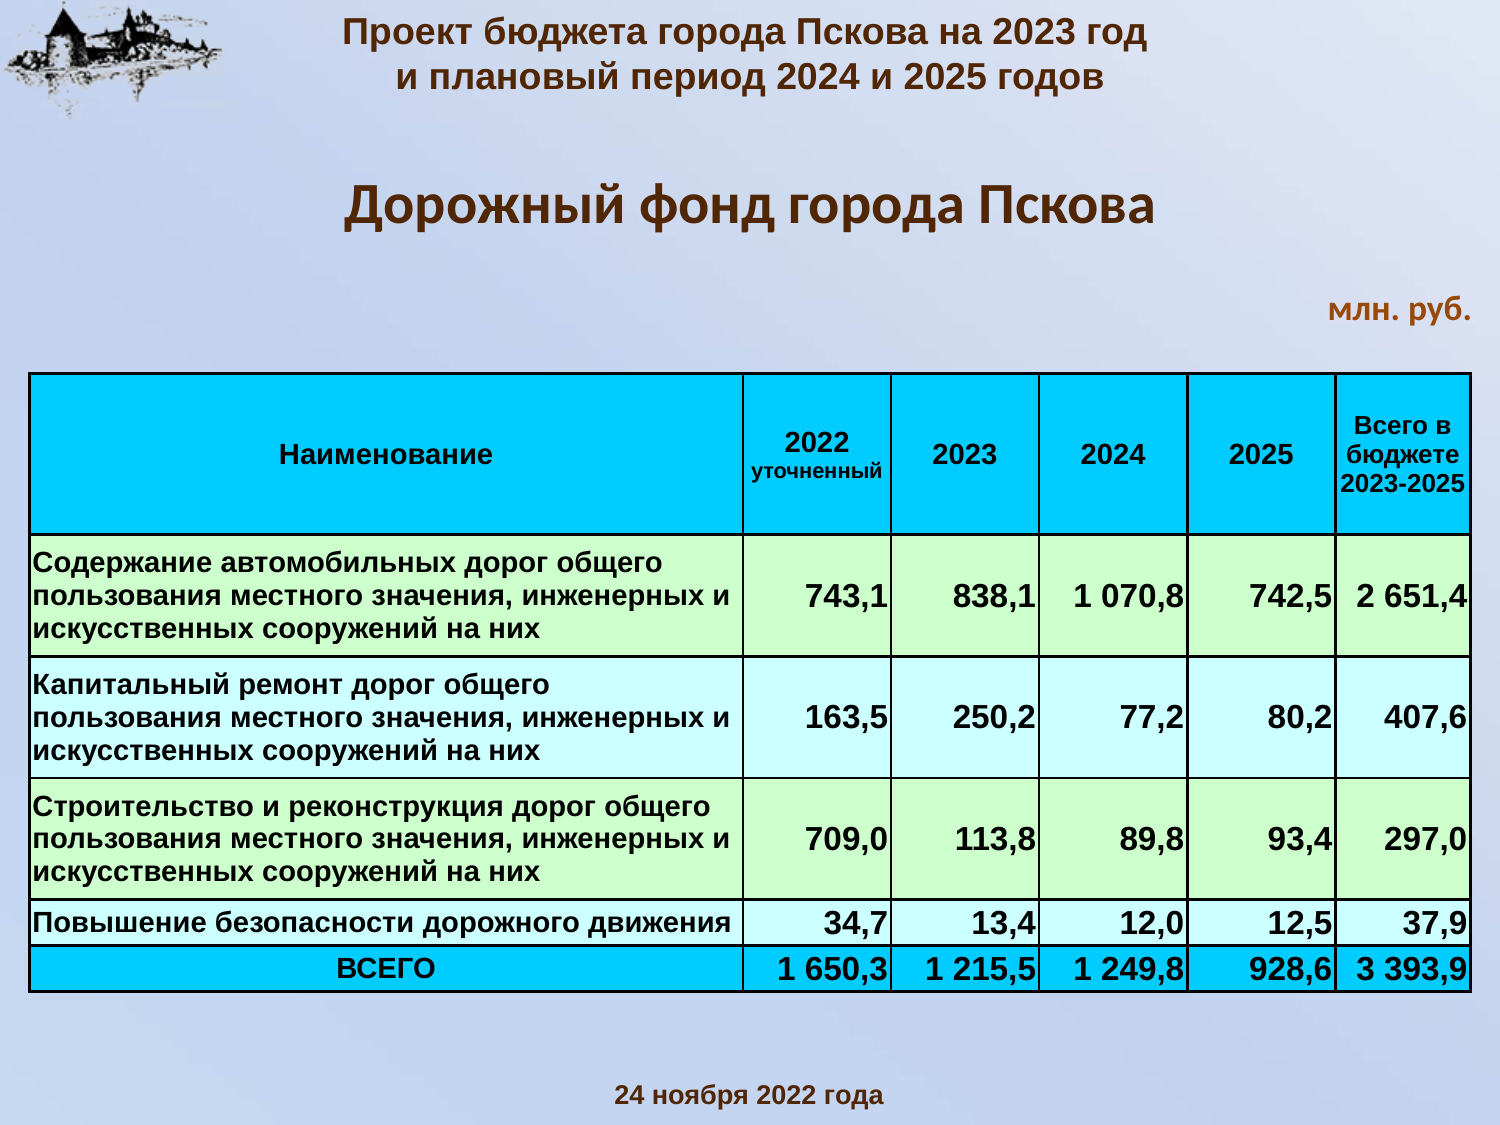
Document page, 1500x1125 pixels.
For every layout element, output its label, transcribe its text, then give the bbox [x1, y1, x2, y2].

table_cell 93,4 [1189, 779, 1334, 898]
table_cell 113,8 [892, 779, 1038, 898]
table_cell 407,6 [1337, 658, 1469, 777]
table_cell ВСЕГО [31, 947, 742, 990]
text_box Проект бюджета города Пскова на 2023 год и плановый период 2024 и 2025 годов [0, 0, 1500, 105]
table_cell 163,5 [744, 658, 890, 777]
table_cell 12,0 [1040, 901, 1186, 944]
table_cell Капитальный ремонт дорог общего пользования местного значения, инженерных и искусственных сооружений на них [31, 658, 742, 777]
table_cell 1 249,8 [1040, 947, 1186, 990]
table_cell 928,6 [1189, 947, 1334, 990]
table_cell 13,4 [892, 901, 1038, 944]
table_cell 1 650,3 [744, 947, 890, 990]
table_cell 742,5 [1189, 536, 1334, 655]
text_box 24 ноября 2022 года [0, 1069, 1499, 1117]
table_cell 743,1 [744, 536, 890, 655]
table_header 2023 [892, 375, 1038, 533]
table_cell 2 651,4 [1337, 536, 1469, 655]
text_box млн. руб. [1312, 277, 1488, 336]
table_header Всего в бюджете 2023-2025 [1337, 375, 1469, 533]
table_cell 37,9 [1337, 901, 1469, 944]
table_cell Повышение безопасности дорожного движения [31, 901, 742, 944]
table_cell 34,7 [744, 901, 890, 944]
table_cell 12,5 [1189, 901, 1334, 944]
table_cell 709,0 [744, 779, 890, 898]
table_cell 1 215,5 [892, 947, 1038, 990]
table_header 2024 [1040, 375, 1186, 533]
table_cell 1 070,8 [1040, 536, 1186, 655]
picture [0, 105, 1500, 1125]
table_cell 77,2 [1040, 658, 1186, 777]
table_header Наименование [31, 375, 742, 533]
table_cell 838,1 [892, 536, 1038, 655]
table_cell Содержание автомобильных дорог общего пользования местного значения, инженерных и искусственных сооружений на них [31, 536, 742, 655]
table_cell 3 393,9 [1337, 947, 1469, 990]
table_cell 80,2 [1189, 658, 1334, 777]
text_box Дорожный фонд города Пскова [1, 157, 1500, 243]
table_header 2025 [1189, 375, 1334, 533]
table_cell Строительство и реконструкция дорог общего пользования местного значения, инженерных и искусственных сооружений на них [31, 779, 742, 898]
table_cell 250,2 [892, 658, 1038, 777]
table_cell 89,8 [1040, 779, 1186, 898]
table_header 2022 уточненный [744, 375, 890, 533]
table_cell 297,0 [1337, 779, 1469, 898]
